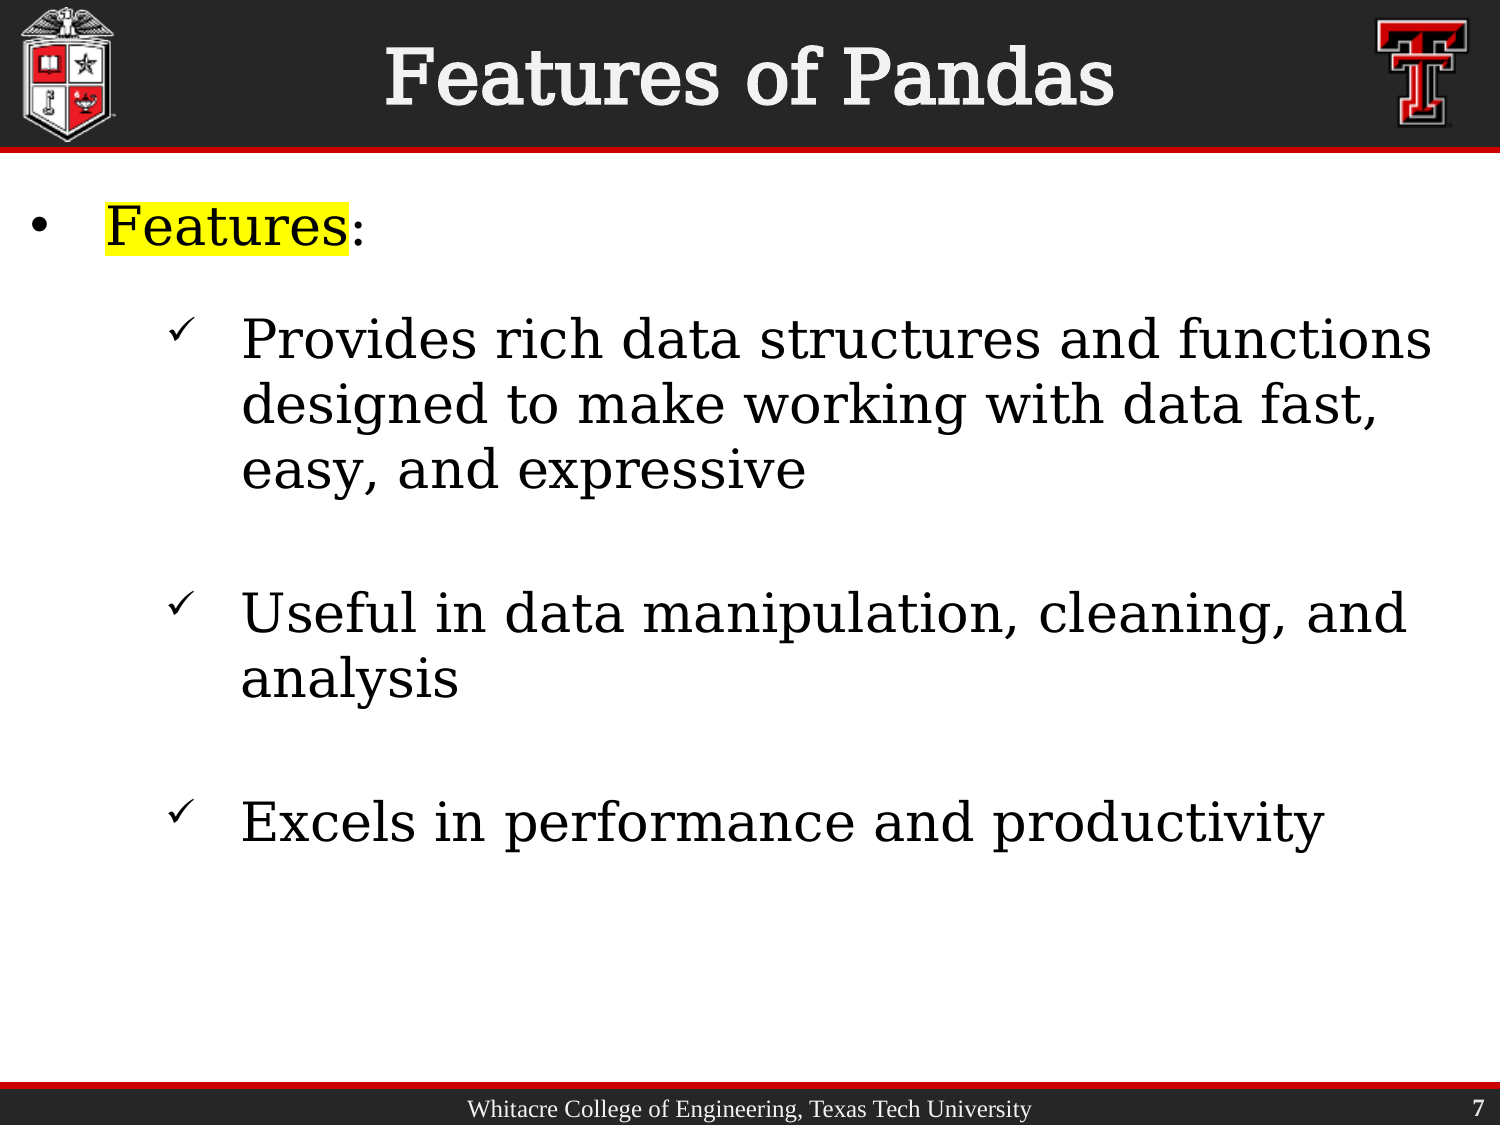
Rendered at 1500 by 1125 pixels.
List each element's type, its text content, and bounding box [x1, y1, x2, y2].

title Features of Pandas [151, 6, 1349, 141]
text_box Provides rich data structures and functions designed to make working with data fast, easy, and expressive [151, 297, 1481, 507]
text_box Useful in data manipulation, cleaning, and analysis [150, 571, 1480, 717]
picture [21, 7, 116, 142]
slide_number 7 [1392, 1086, 1500, 1125]
text_box Excels in performance and productivity [150, 780, 1480, 860]
text_box Features: [15, 183, 383, 264]
picture [1373, 14, 1472, 128]
